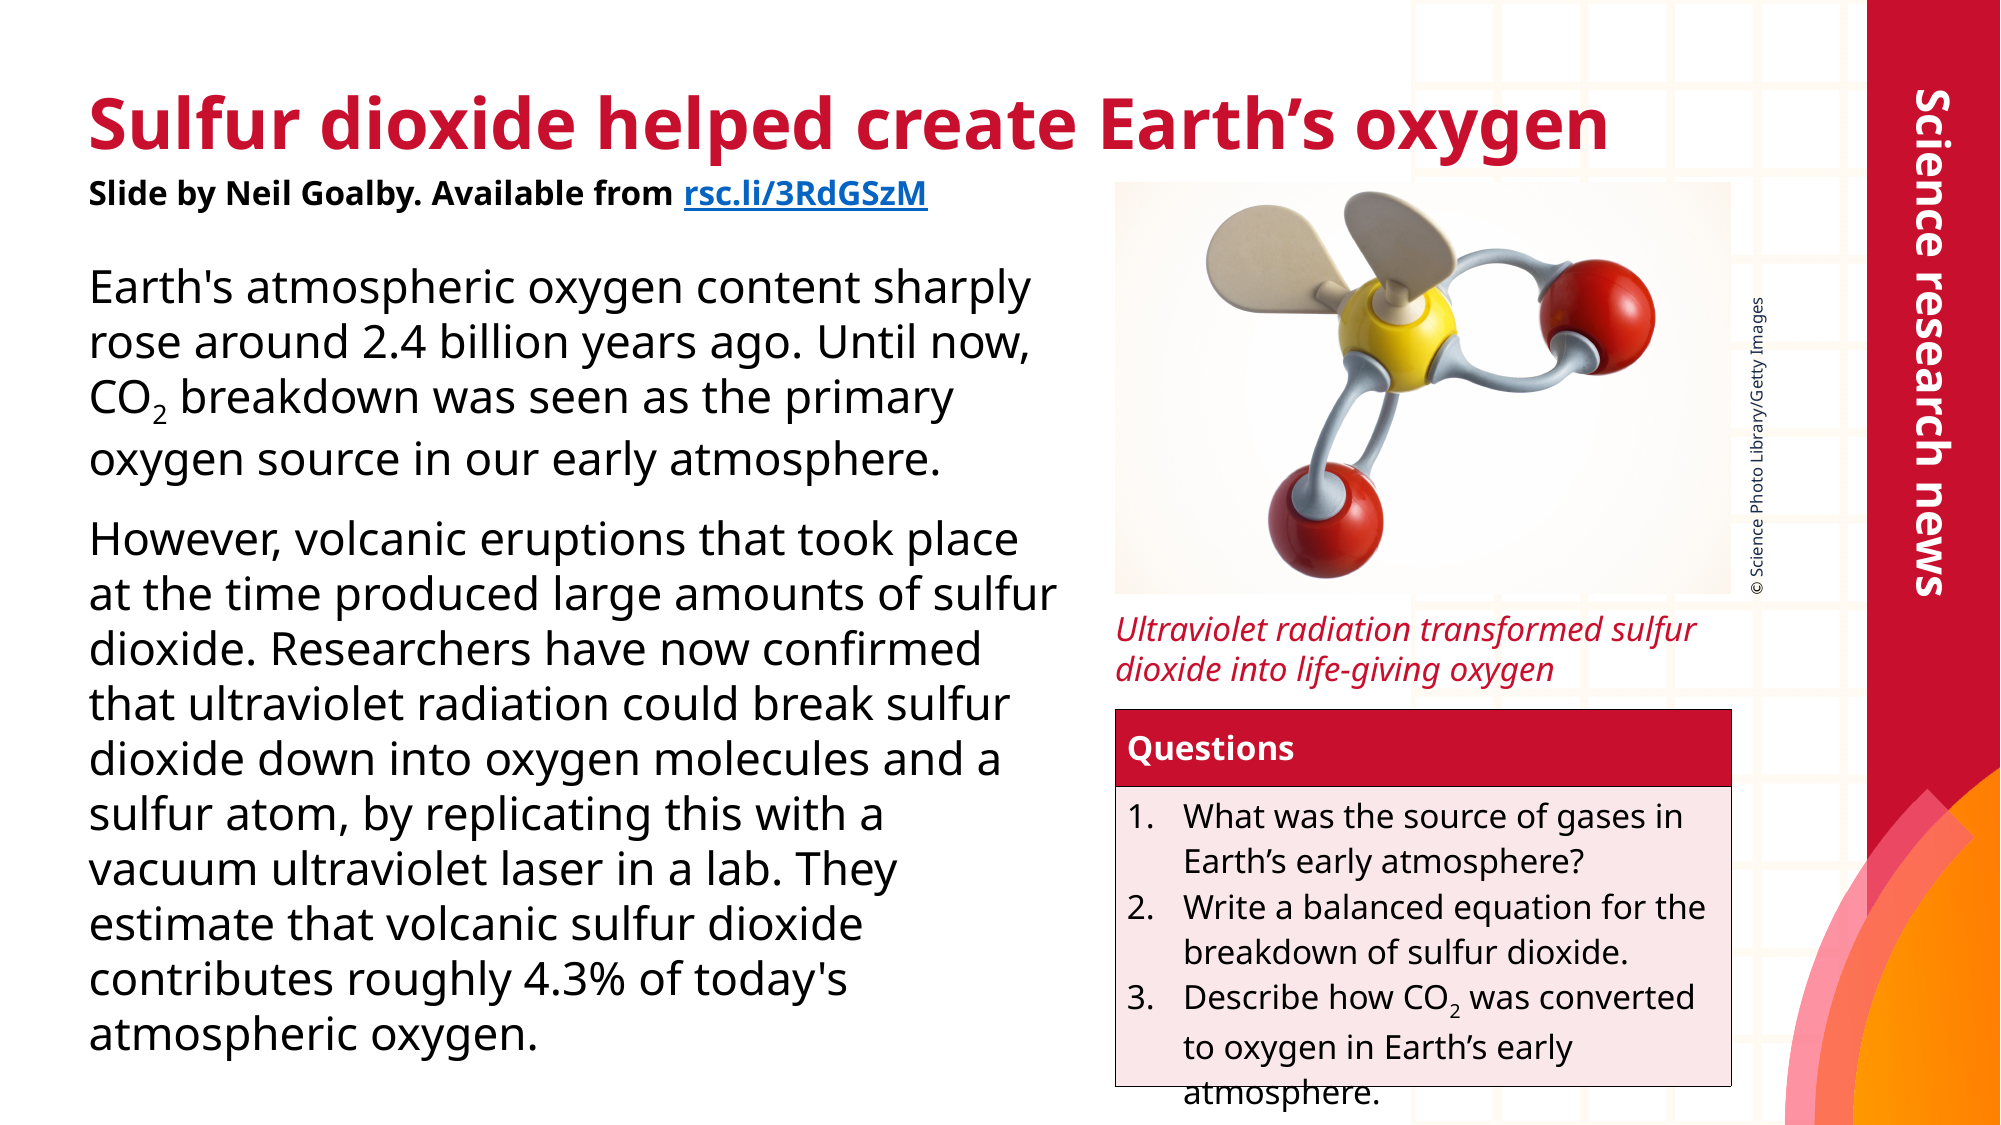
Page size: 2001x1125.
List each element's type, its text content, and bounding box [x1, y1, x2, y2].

picture [1115, 0, 2000, 1125]
list Earth's atmospheric oxygen content sharply rose around 2.4 billion years ago. Until now, CO2 breakdown was seen as the primary oxygen source in our early atmosphere. However, volcanic eruptions that took place at the time produced large amounts of sulfur dioxide. Researchers have now confirmed that ultraviolet radiation could break sulfur dioxide down into oxygen molecules and a sulfur atom, by replicating this with a vacuum ultraviolet laser in a lab. They estimate that volcanic sulfur dioxide contributes roughly 4.3% of today's atmospheric oxygen. [88, 257, 1063, 1085]
title Sulfur dioxide helped create Earth’s oxygen [88, 88, 1743, 161]
picture [1411, 161, 1738, 173]
text_box © Science Photo Library/Getty Images [1738, 113, 1774, 610]
table_cell What was the source of gases in Earth’s early atmosphere? Write a balanced equation for the breakdown of sulfur dioxide. Describe how CO2 was converted to oxygen in Earth’s early atmosphere. [1116, 787, 1731, 1086]
text_box Science research news [1867, 88, 2000, 765]
table_header Questions [1116, 710, 1731, 786]
text_box Ultraviolet radiation transformed sulfur dioxide into life-giving oxygen [1114, 607, 1732, 698]
text_box Slide by Neil Goalby. Available from rsc.li/3RdGSzM [88, 173, 1738, 246]
